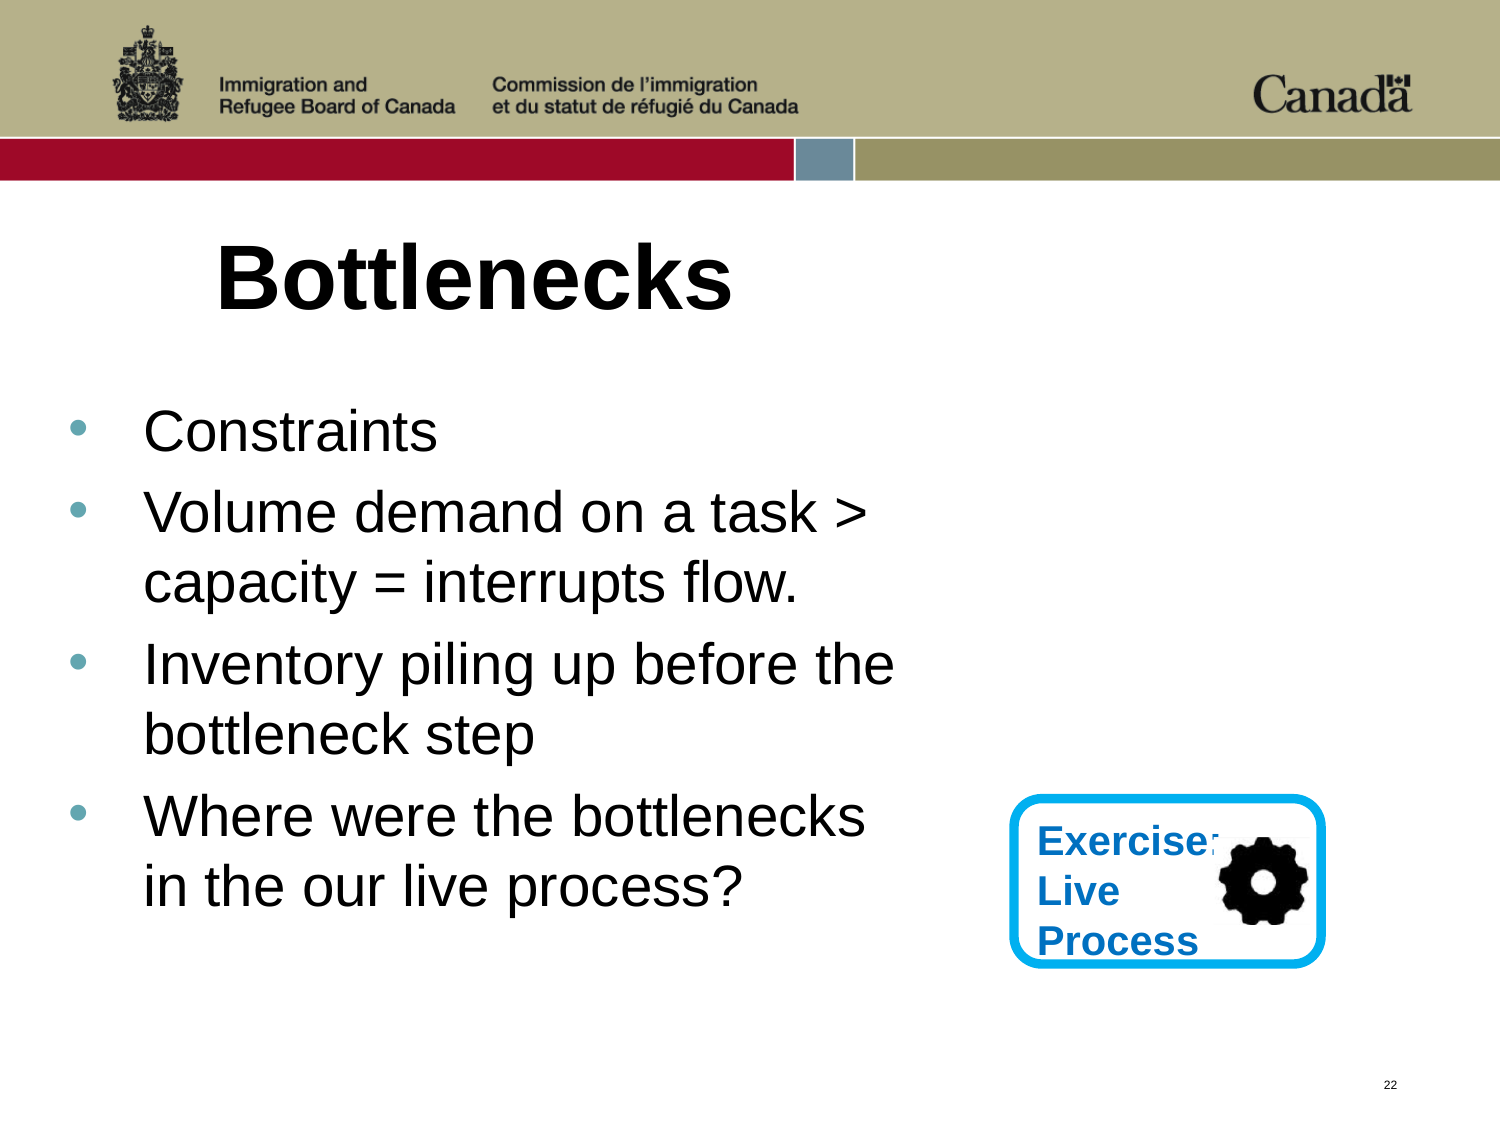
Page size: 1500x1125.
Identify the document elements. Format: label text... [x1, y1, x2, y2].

list Constraints Volume demand on a task > capacity = interrupts flow. Inventory piling up before the bottleneck step Where were the bottlenecks in the our live process? [53, 385, 929, 1098]
picture [0, 0, 1500, 1125]
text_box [1013, 798, 1322, 965]
slide_number 22 [1100, 1025, 1413, 1100]
title Bottlenecks [200, 237, 1413, 425]
